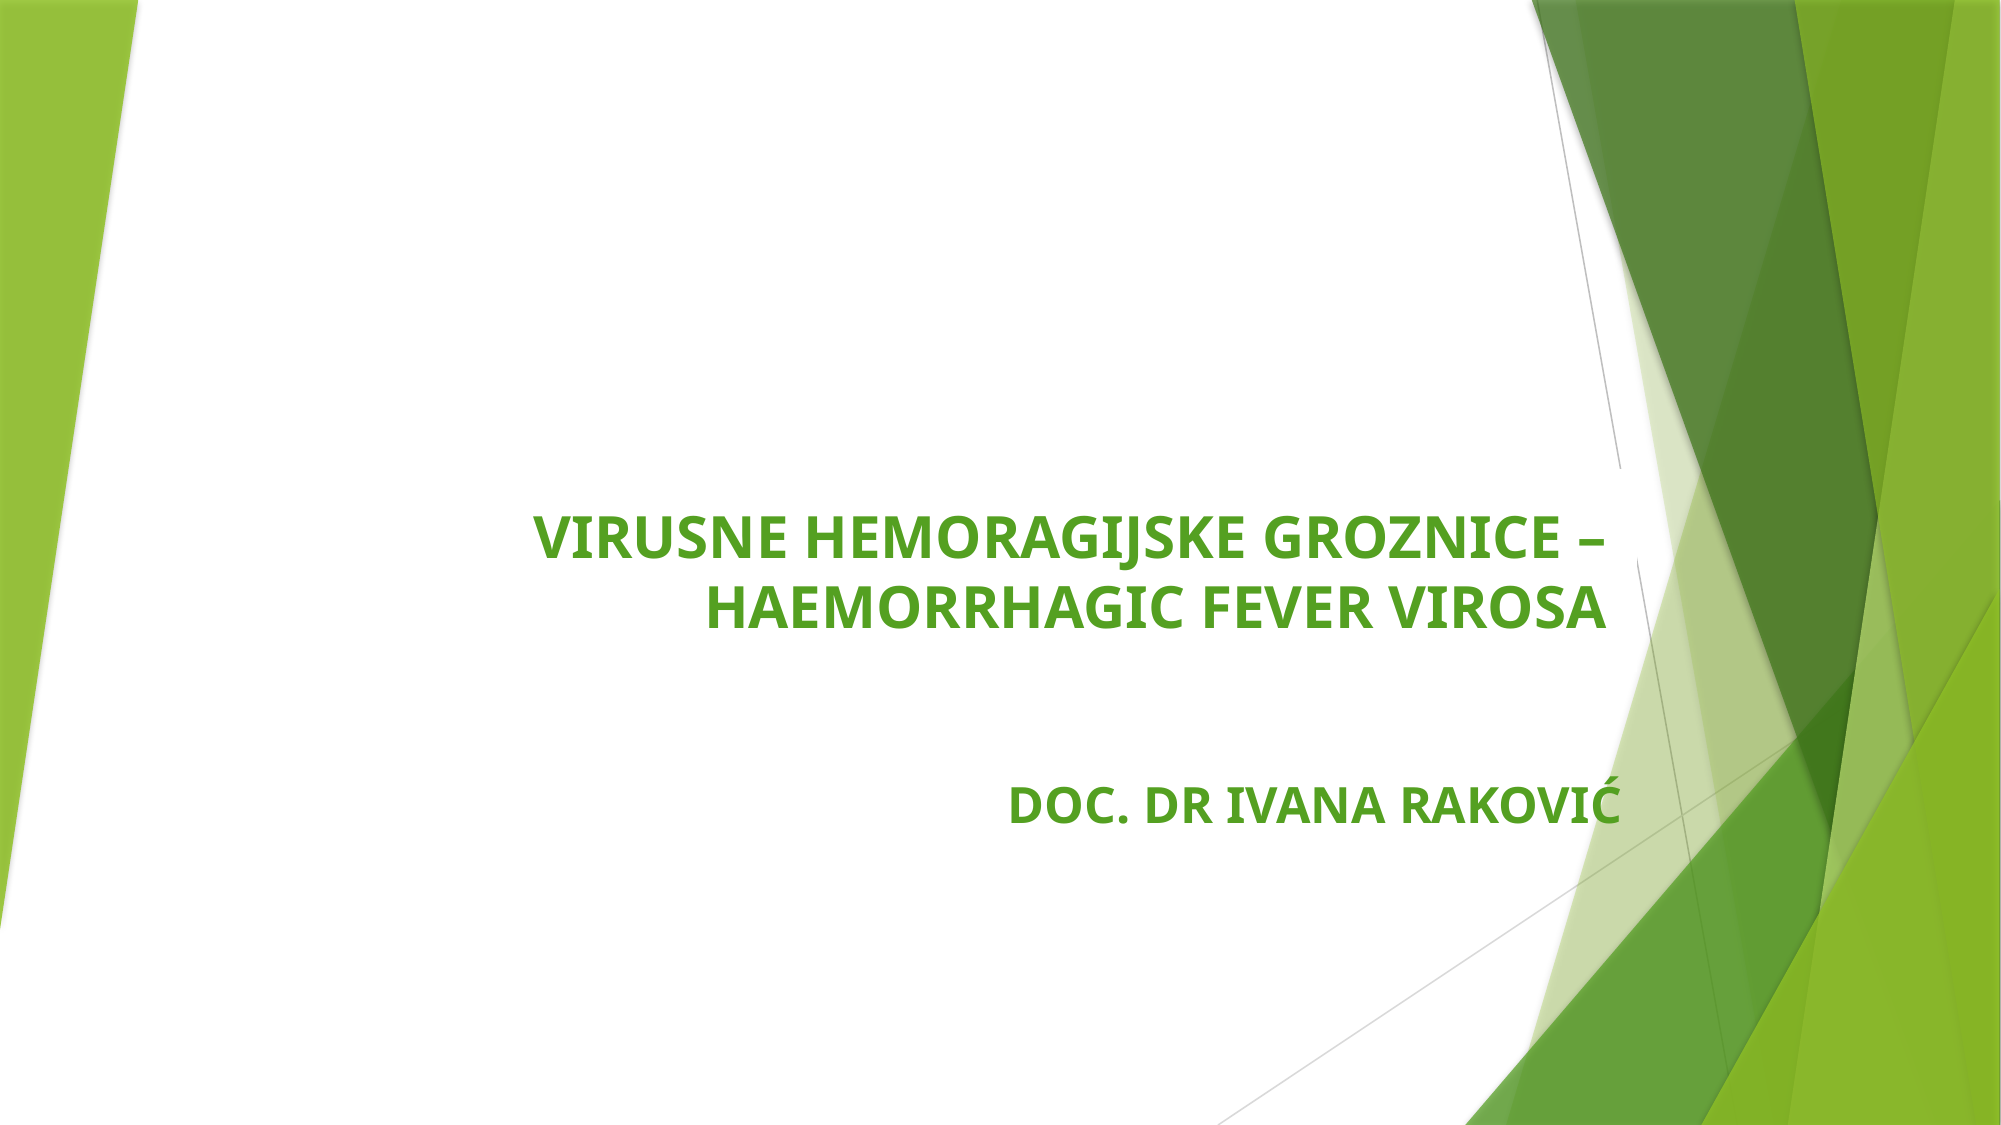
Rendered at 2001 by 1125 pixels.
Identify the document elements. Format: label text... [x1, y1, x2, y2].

subtitle DOC. DR IVANA RAKOVIĆ [282, 752, 1637, 856]
title VIRUSNE HEMORAGIJSKE GROZNICE – HAEMORRHAGIC FEVER VIROSA [191, 469, 1637, 672]
